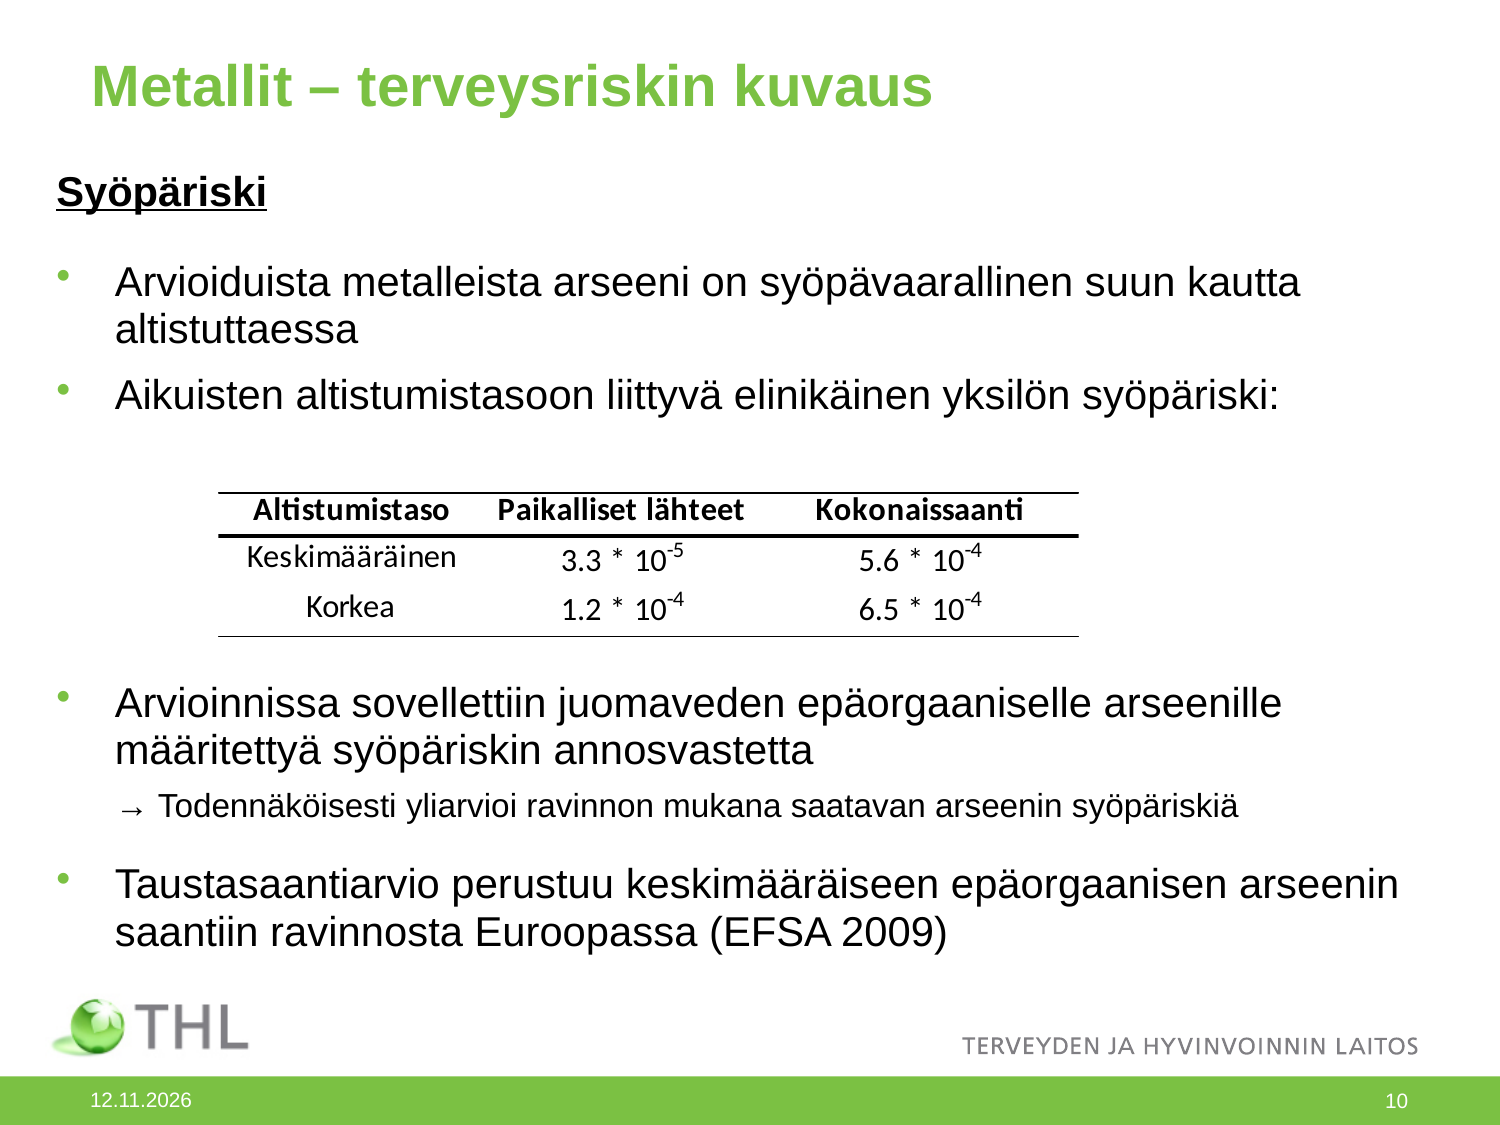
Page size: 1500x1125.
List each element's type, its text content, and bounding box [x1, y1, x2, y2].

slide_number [74, 1080, 255, 1118]
list Syöpäriski Arvioiduista metalleista arseeni on syöpävaarallinen suun kautta altistuttaessa Aikuisten altistumistasoon liittyvä elinikäinen yksilön syöpäriski: Arvioinnissa sovellettiin juomaveden epäorgaaniselle arseenille määritettyä syöpäriskin annosvastetta → Todennäköisesti yliarvioi ravinnon mukana saatavan arseenin syöpäriskiä Taustasaantiarvio perustuu keskimääräiseen epäorgaanisen arseenin saantiin ravinnosta Euroopassa (EFSA 2009) [41, 160, 1448, 977]
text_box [218, 491, 1081, 639]
picture [24, 983, 275, 1067]
slide_number 10 [1245, 1082, 1424, 1118]
title Metallit – terveysriskin kuvaus [76, 42, 1424, 126]
